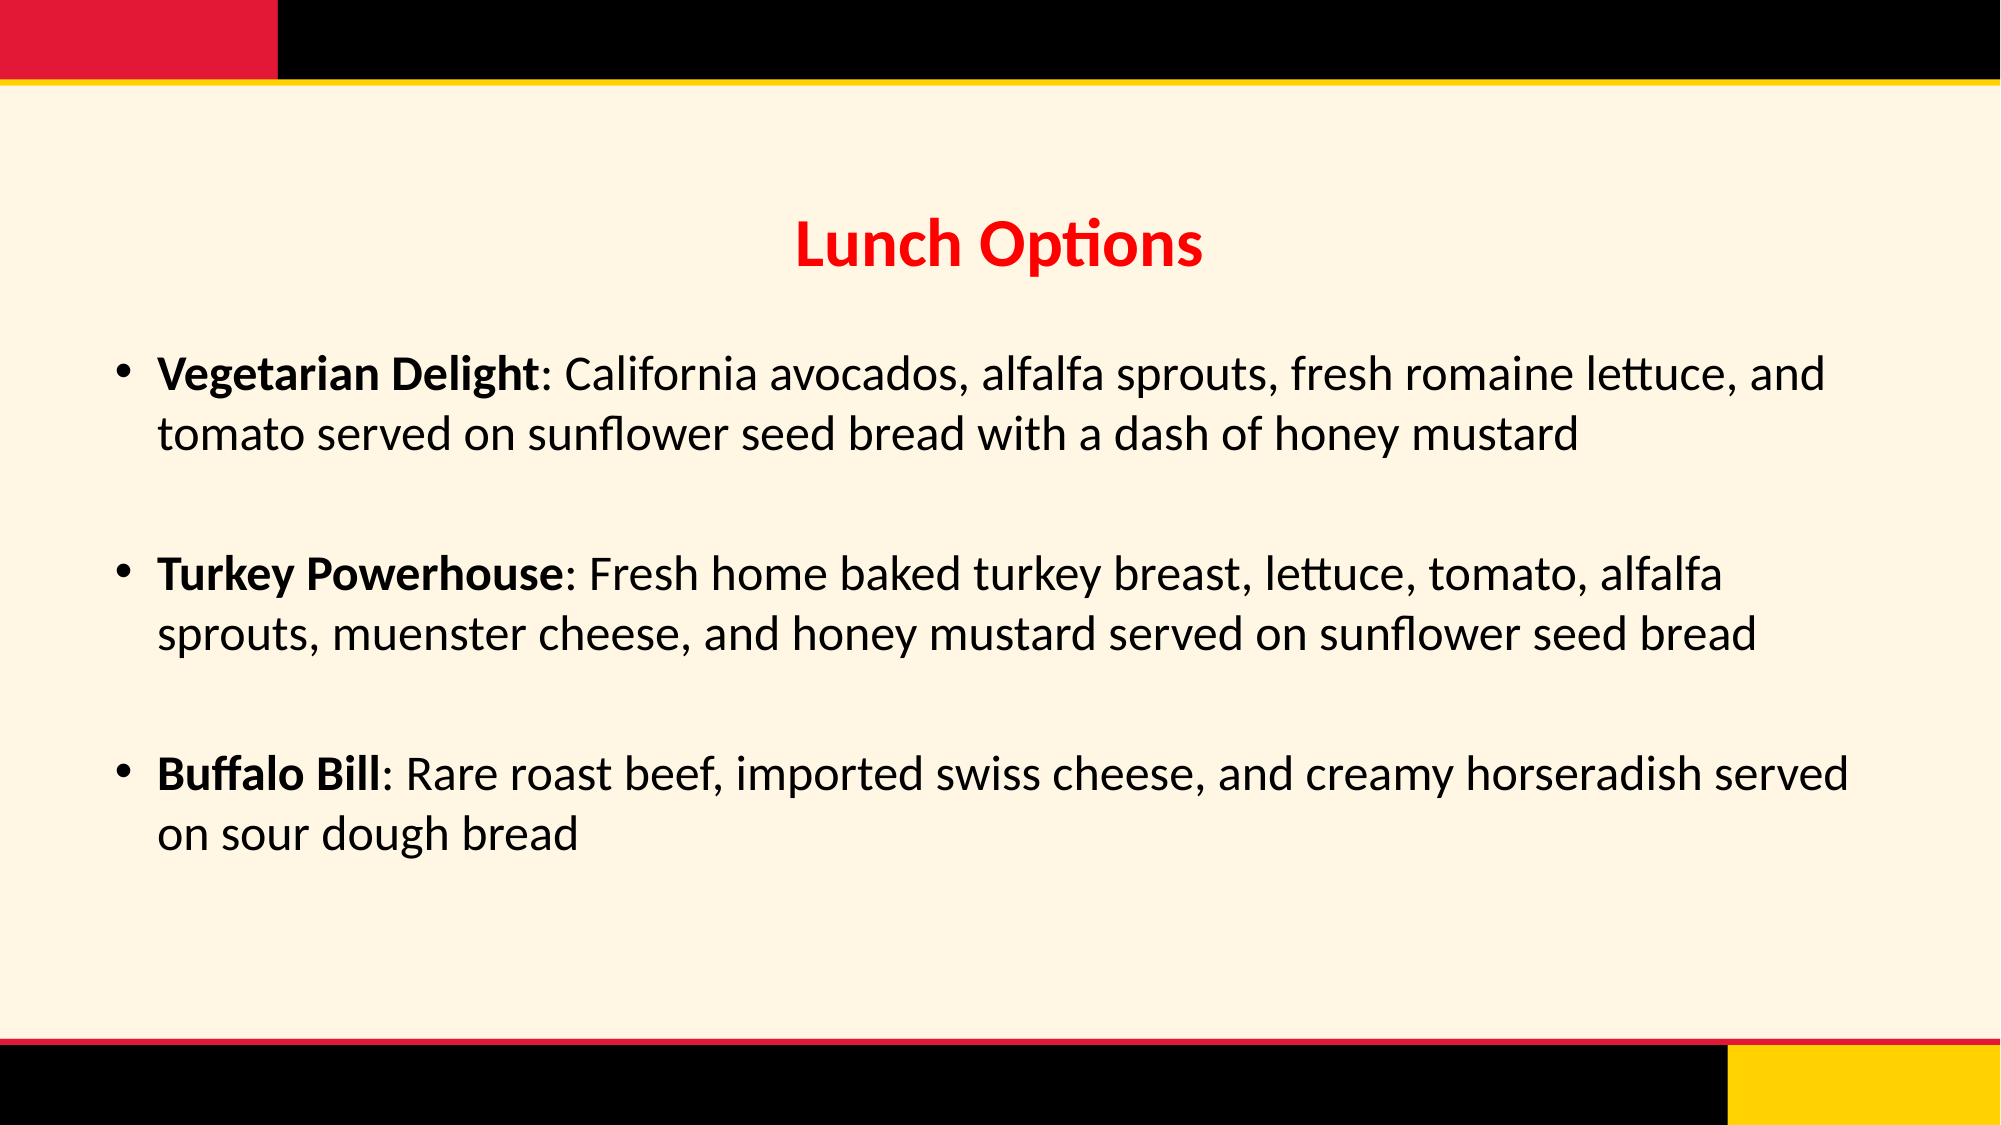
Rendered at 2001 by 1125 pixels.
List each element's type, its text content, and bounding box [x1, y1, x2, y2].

list Vegetarian Delight: California avocados, alfalfa sprouts, fresh romaine lettuce, and tomato served on sunflower seed bread with a dash of honey mustard Turkey Powerhouse: Fresh home baked turkey breast, lettuce, tomato, alfalfa sprouts, muenster cheese, and honey mustard served on sunflower seed bread Buffalo Bill: Rare roast beef, imported swiss cheese, and creamy horseradish served on sour dough bread [99, 333, 1900, 1005]
picture [0, 0, 2001, 1125]
title Lunch Options [99, 145, 1900, 333]
